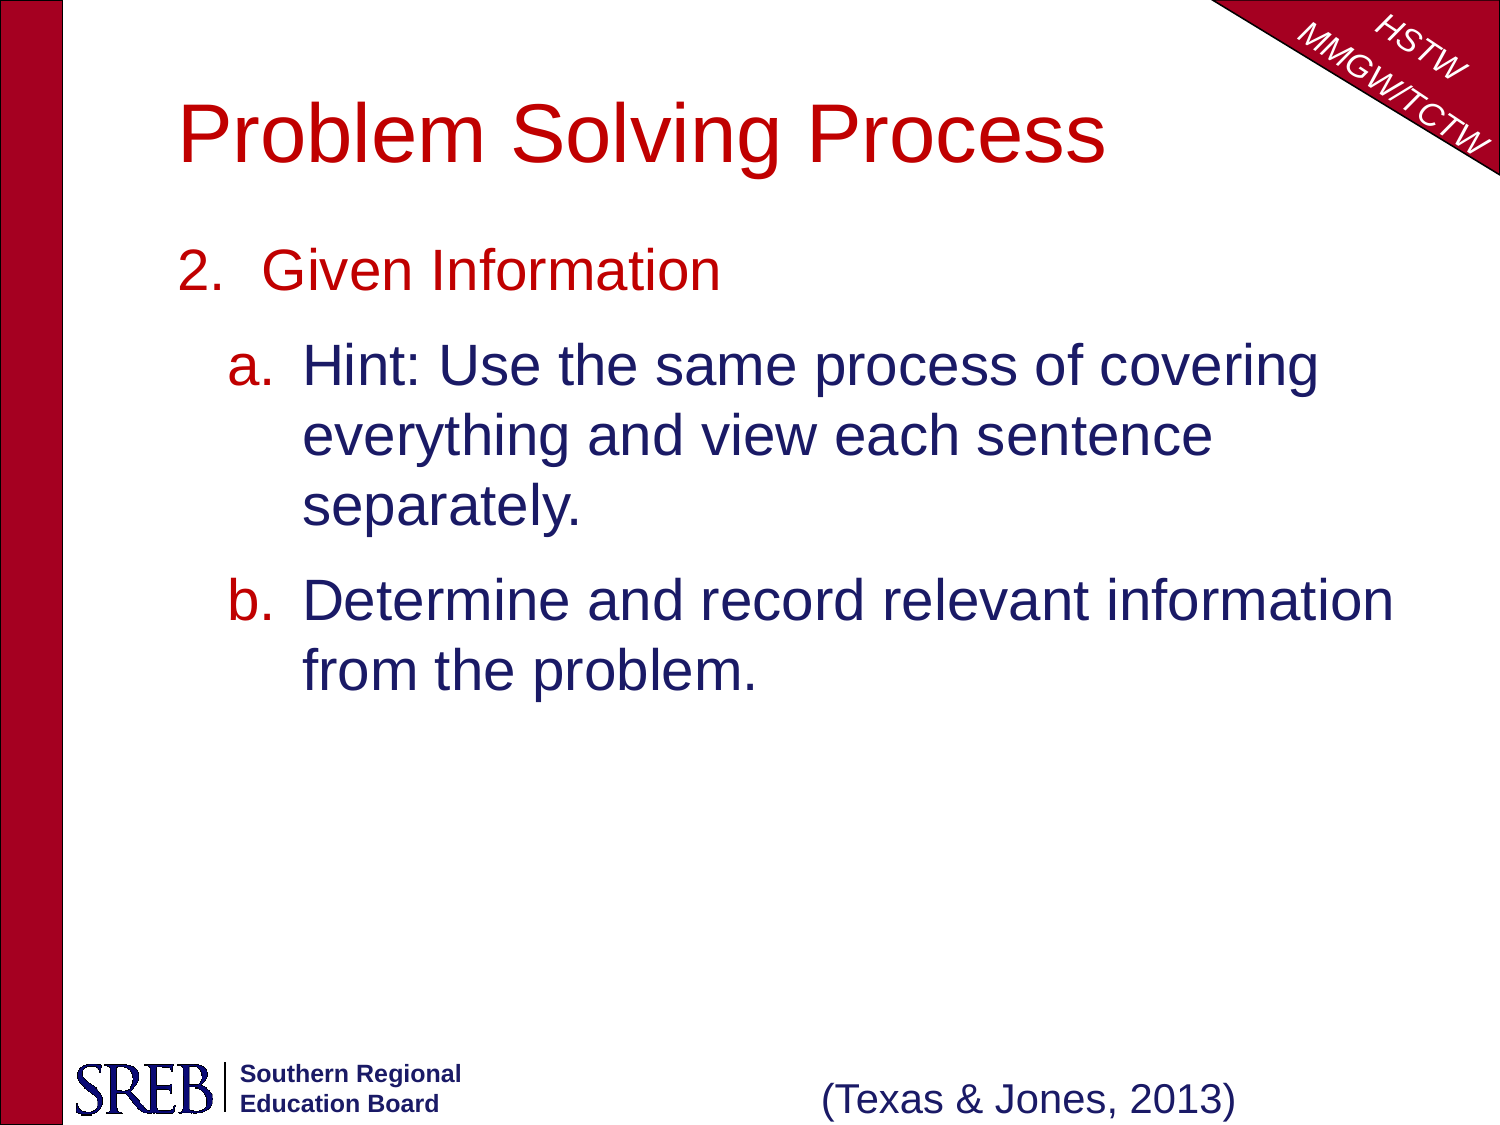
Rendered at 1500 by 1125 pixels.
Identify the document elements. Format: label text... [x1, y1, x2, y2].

text_box (Texas & Jones, 2013) [806, 1064, 1421, 1125]
list Given Information Hint: Use the same process of covering everything and view each sentence separately. Determine and record relevant information from the problem. [162, 224, 1462, 1003]
text_box Problem Solving Process [162, 71, 1325, 187]
